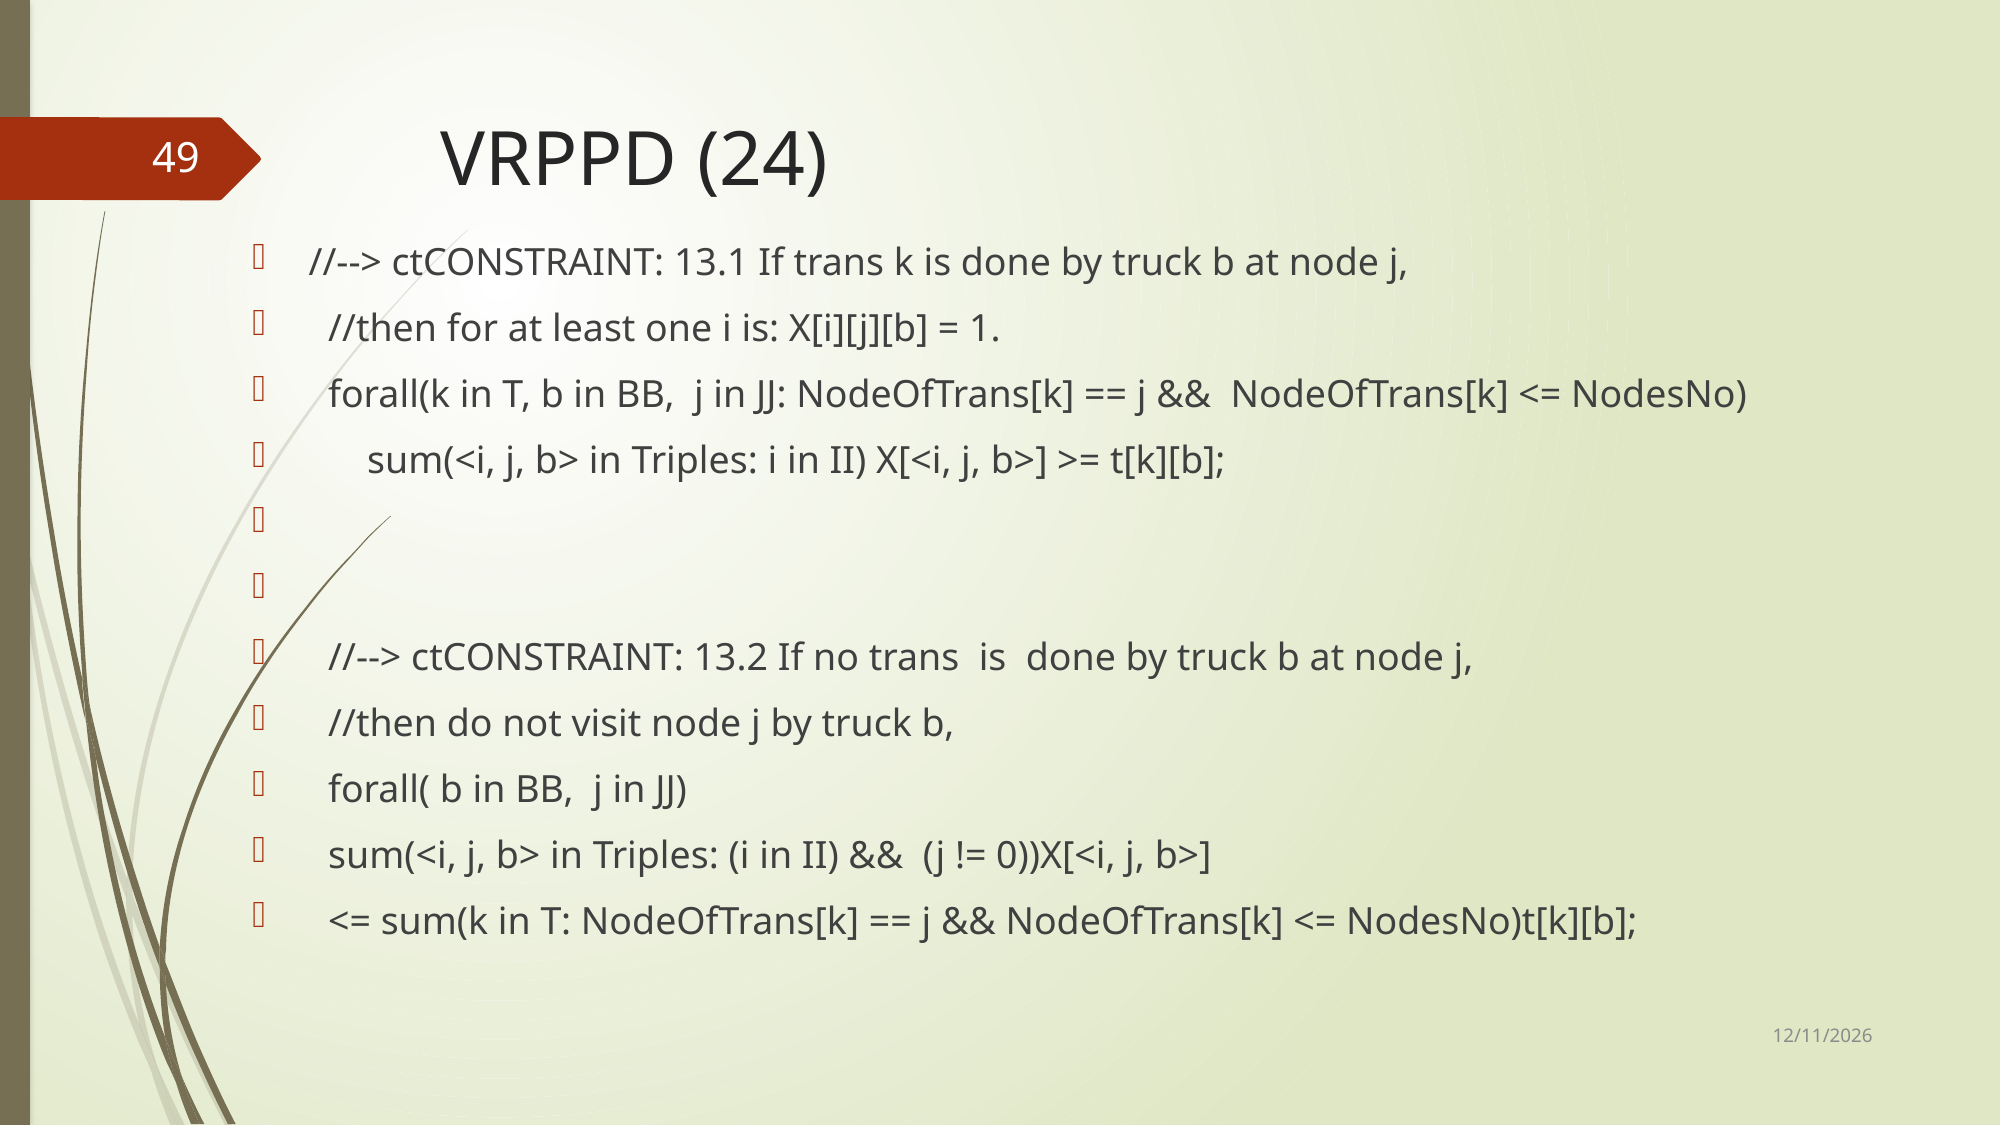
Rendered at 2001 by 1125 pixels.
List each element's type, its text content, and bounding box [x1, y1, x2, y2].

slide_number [1699, 1005, 1888, 1067]
title VRPPD (24) [425, 102, 1888, 229]
slide_number 49 [87, 129, 216, 190]
list //--> ctCONSTRAINT: 13.1 If trans k is done by truck b at node j, //then for at least one i is: X[i][j][b] = 1. forall(k in T, b in BB, j in JJ: NodeOfTrans[k] == j && NodeOfTrans[k] <= NodesNo) sum(<i, j, b> in Triples: i in II) X[<i, j, b>] >= t[k][b]; //--> ctCONSTRAINT: 13.2 If no trans is done by truck b at node j, //then do not visit node j by truck b, forall( b in BB, j in JJ) sum(<i, j, b> in Triples: (i in II) && (j != 0))X[<i, j, b>] <= sum(k in T: NodeOfTrans[k] == j && NodeOfTrans[k] <= NodesNo)t[k][b]; [237, 230, 1888, 970]
